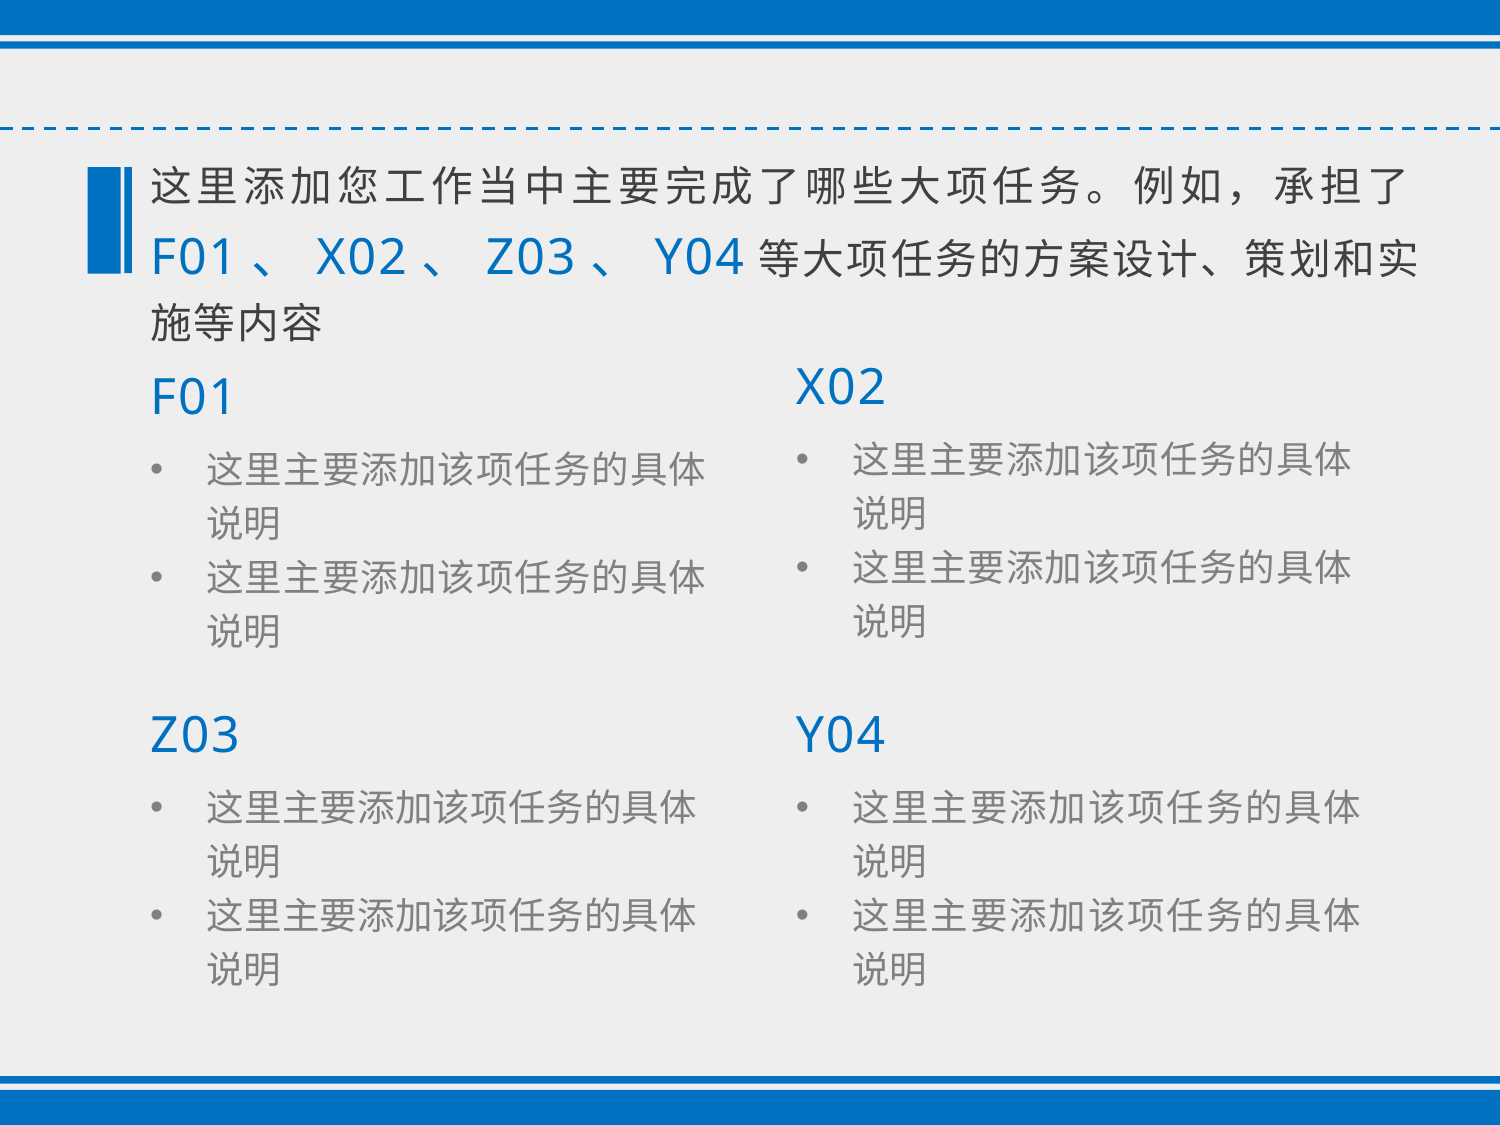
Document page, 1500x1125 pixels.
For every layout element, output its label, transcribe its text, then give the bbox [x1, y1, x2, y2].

text_box X02 这里主要添加该项任务的具体说明 这里主要添加该项任务的具体说明 [781, 347, 1368, 705]
text_box 这里添加您工作当中主要完成了哪些大项任务。例如，承担了F01、X02、Z03、Y04等大项任务的方案设计、策划和实施等内容 [135, 139, 1437, 355]
text_box Y04 这里主要添加该项任务的具体说明 这里主要添加该项任务的具体说明 [781, 694, 1377, 1052]
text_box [87, 167, 132, 274]
text_box Z03 这里主要添加该项任务的具体说明 这里主要添加该项任务的具体说明 [135, 694, 713, 998]
text_box F01 这里主要添加该项任务的具体说明 这里主要添加该项任务的具体说明 [135, 357, 722, 661]
